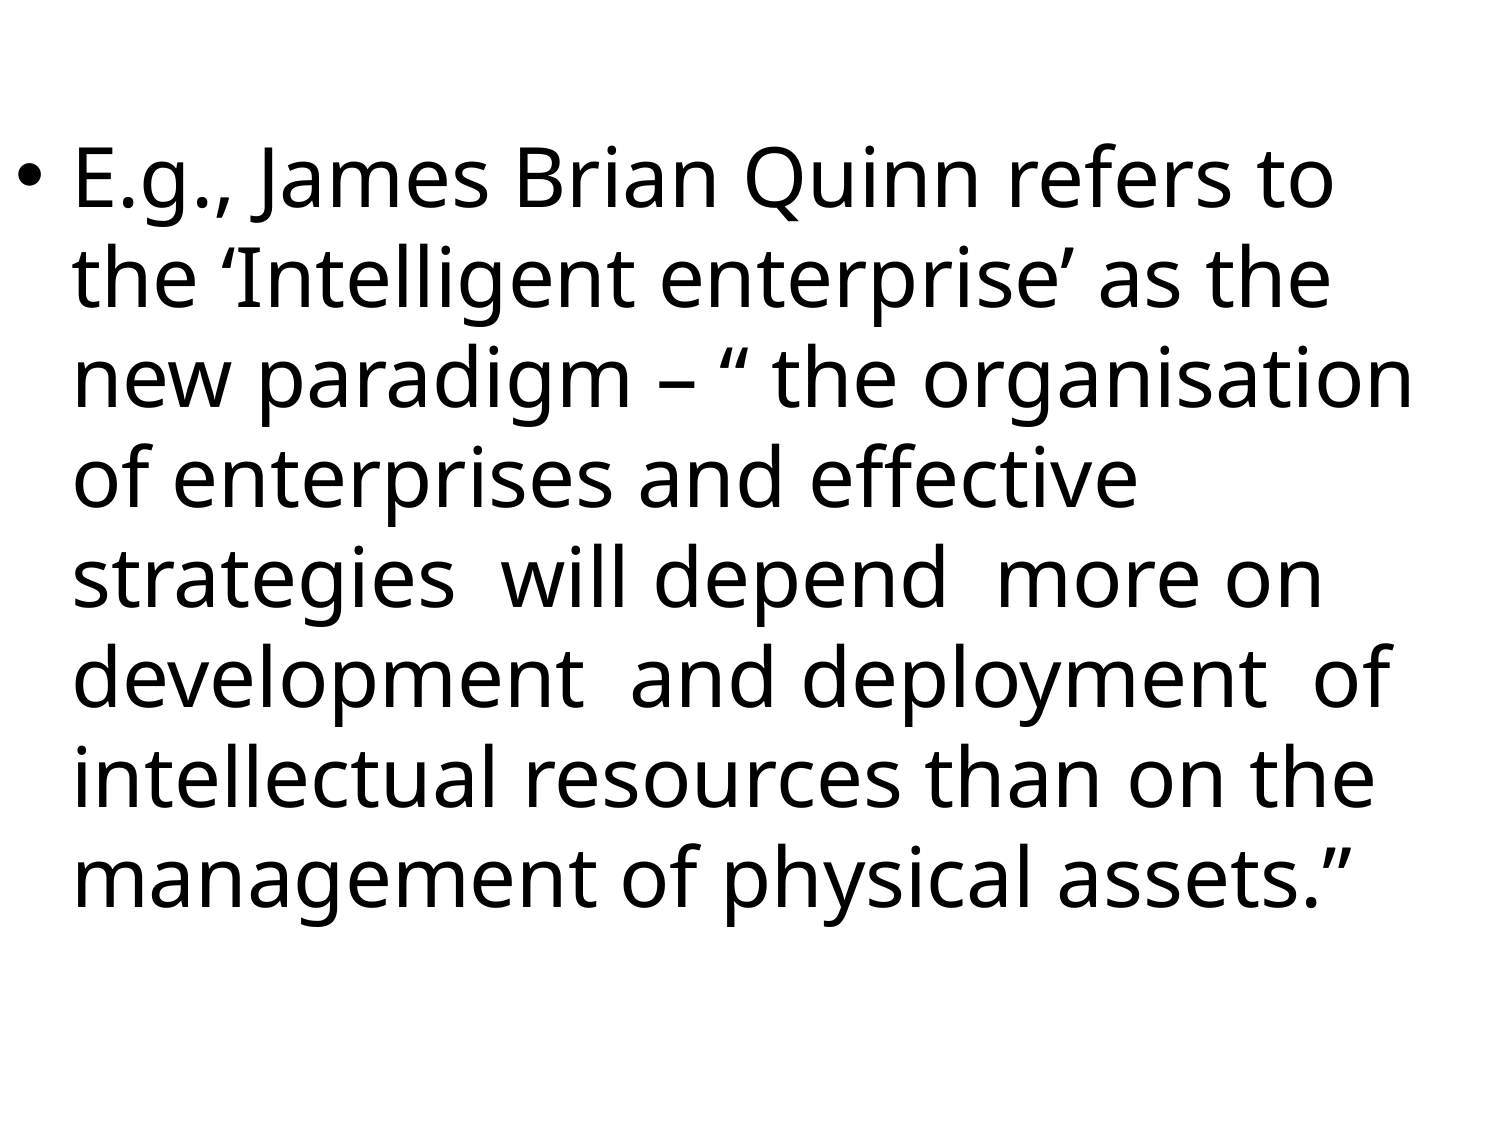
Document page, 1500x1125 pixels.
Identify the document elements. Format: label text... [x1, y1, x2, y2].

list E.g., James Brian Quinn refers to the ‘Intelligent enterprise’ as the new paradigm – “ the organisation of enterprises and effective strategies will depend more on development and deployment of intellectual resources than on the management of physical assets.” [0, 0, 1500, 1125]
